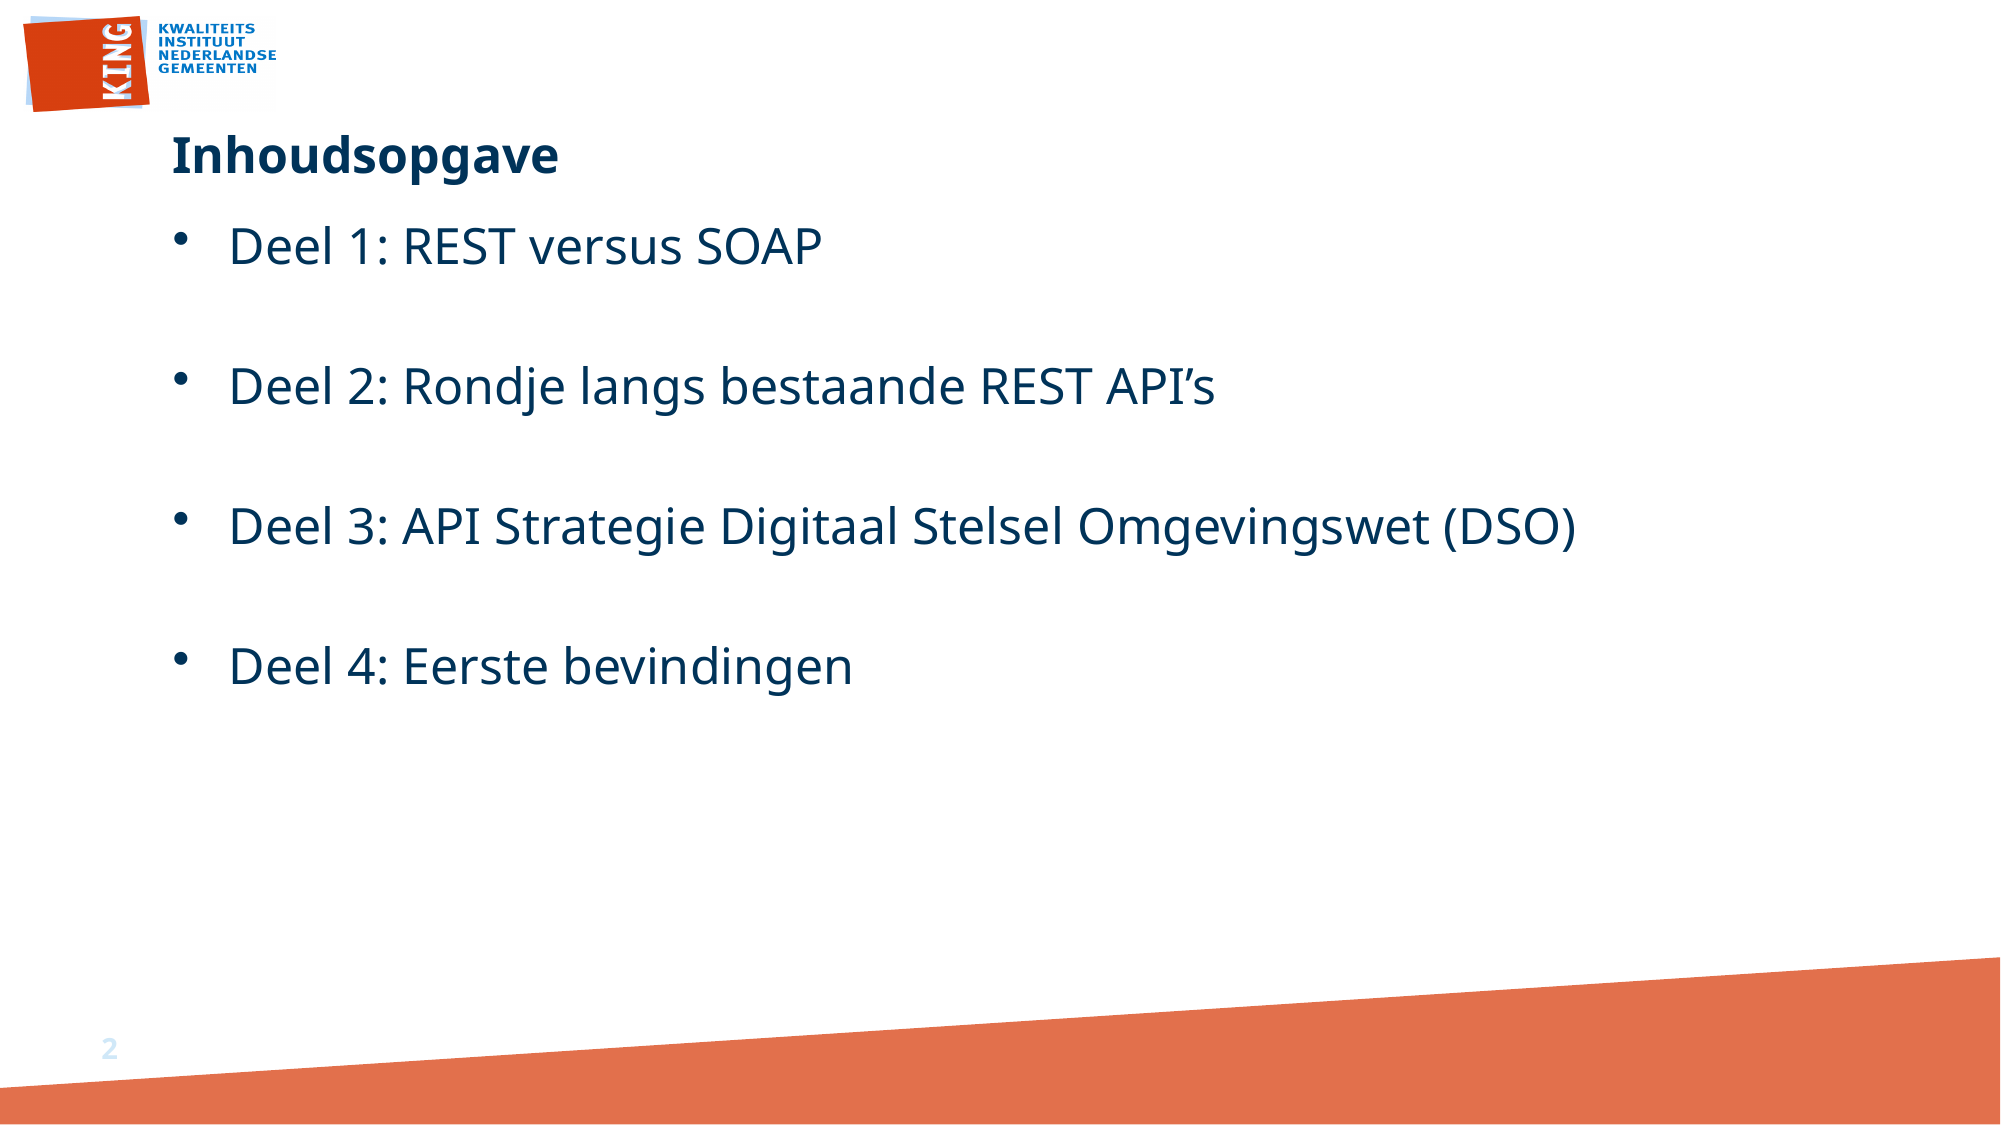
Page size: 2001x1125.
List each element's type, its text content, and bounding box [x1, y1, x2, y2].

list Deel 1: REST versus SOAP Deel 2: Rondje langs bestaande REST API’s Deel 3: API Strategie Digitaal Stelsel Omgevingswet (DSO) Deel 4: Eerste bevindingen [157, 206, 1843, 963]
slide_number 2 [86, 1023, 229, 1071]
title Inhoudsopgave [157, 88, 1843, 206]
picture [23, 16, 276, 112]
